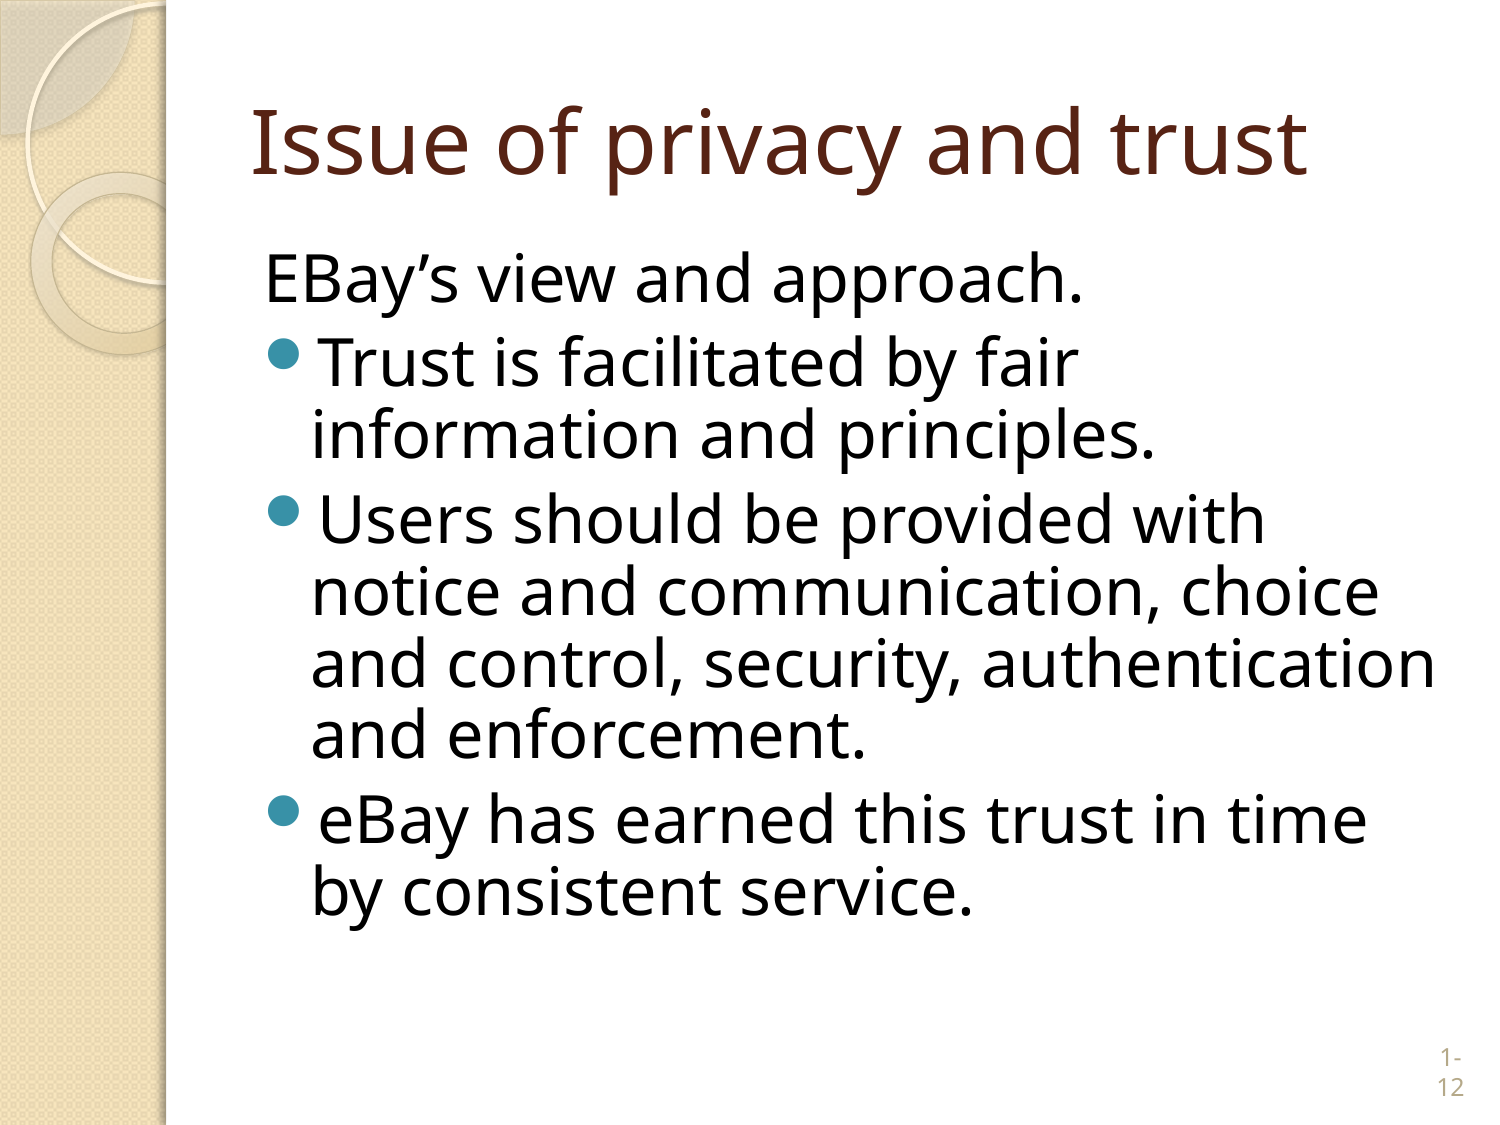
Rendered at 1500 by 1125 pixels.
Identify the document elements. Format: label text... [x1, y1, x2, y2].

title Issue of privacy and trust [235, 45, 1466, 233]
slide_number 1-12 [1413, 1034, 1488, 1113]
list EBay’s view and approach. Trust is facilitated by fair information and principles. Users should be provided with notice and communication, choice and control, security, authentication and enforcement. eBay has earned this trust in time by consistent service. [235, 237, 1466, 1025]
